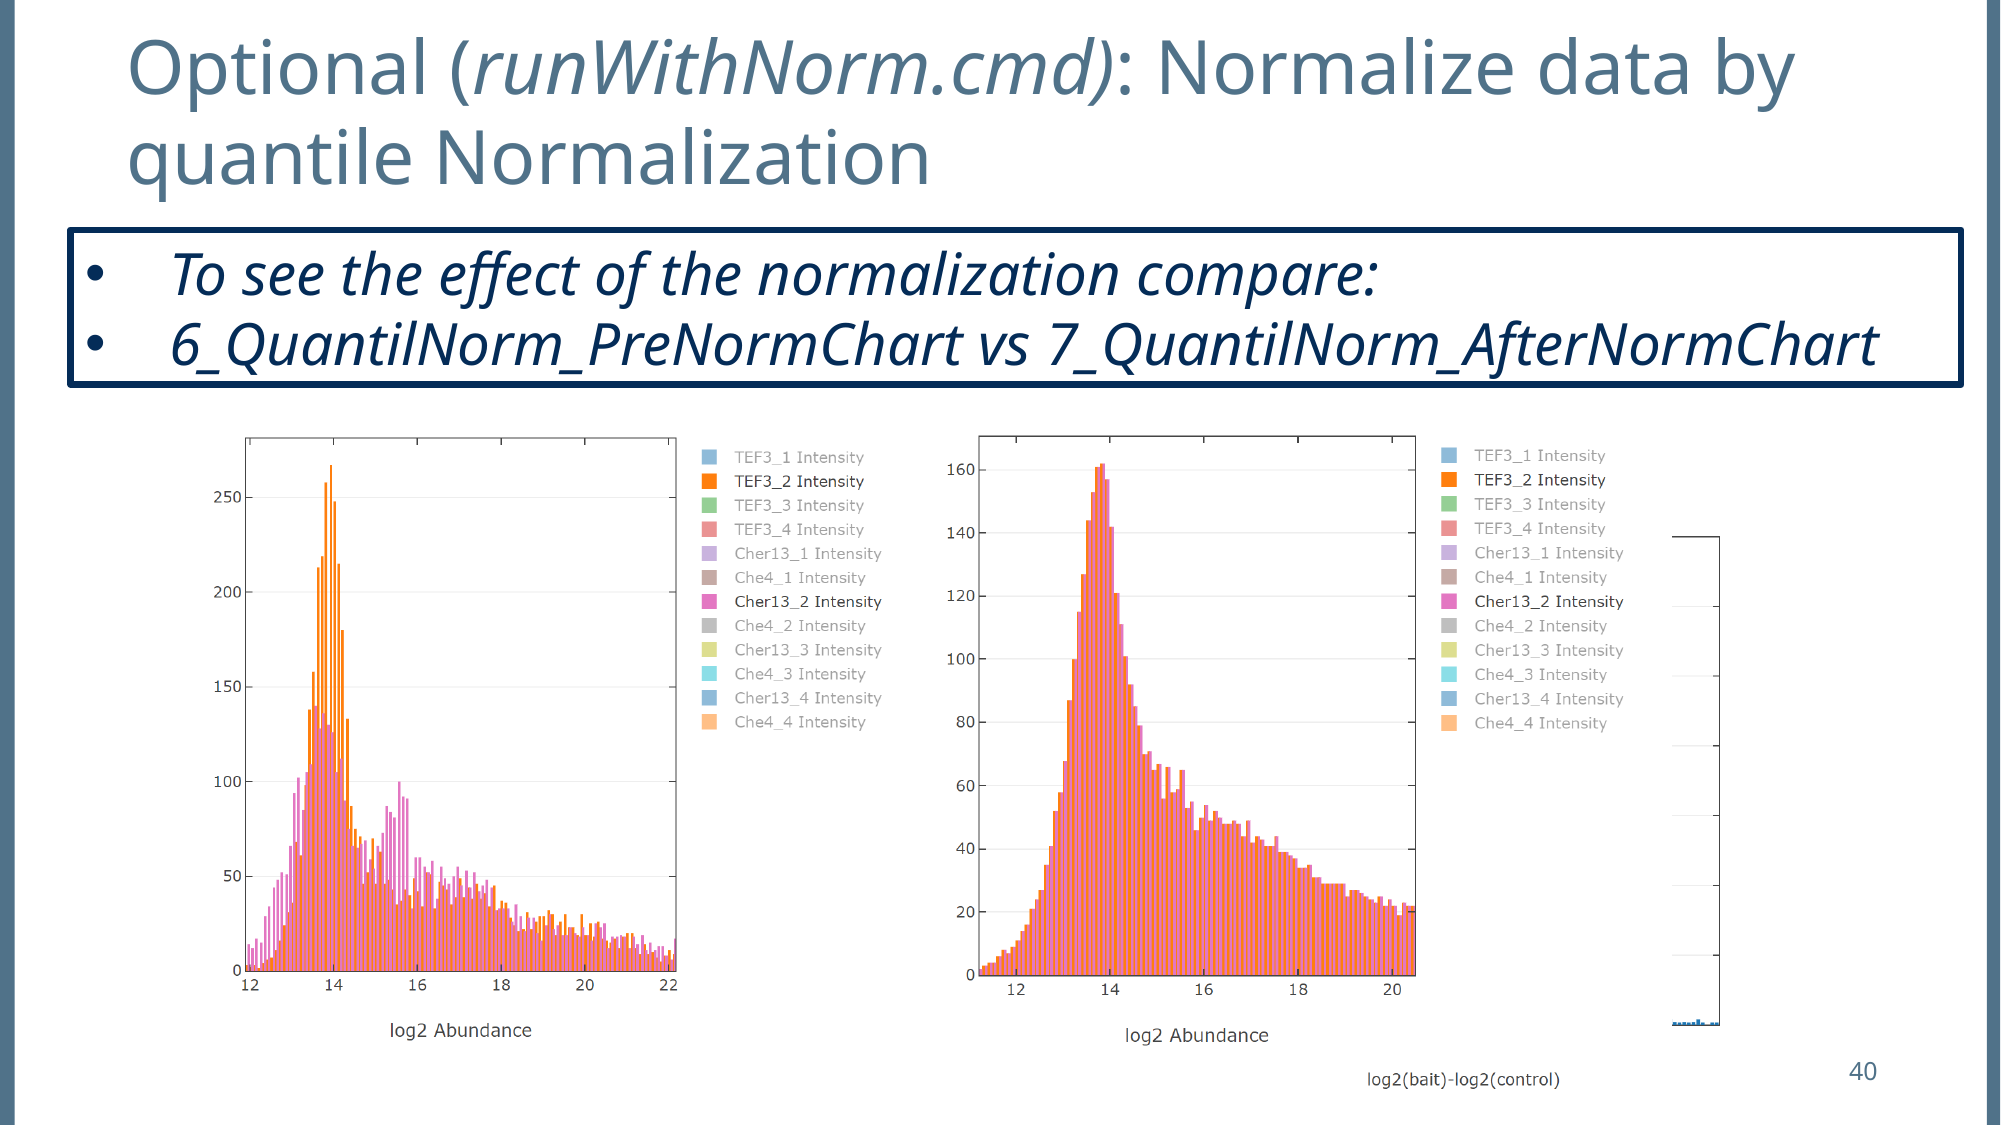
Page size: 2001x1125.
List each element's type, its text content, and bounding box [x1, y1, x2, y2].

slide_number 40 [1442, 1042, 1893, 1103]
title Optional (runWithNorm.cmd): Normalize data by quantile Normalization [111, 1, 1891, 219]
text_box To see the effect of the normalization compare: 6_QuantilNorm_PreNormChart vs 7_QuantilNorm_AfterNormChart [70, 229, 1962, 385]
picture [179, 404, 1746, 1092]
